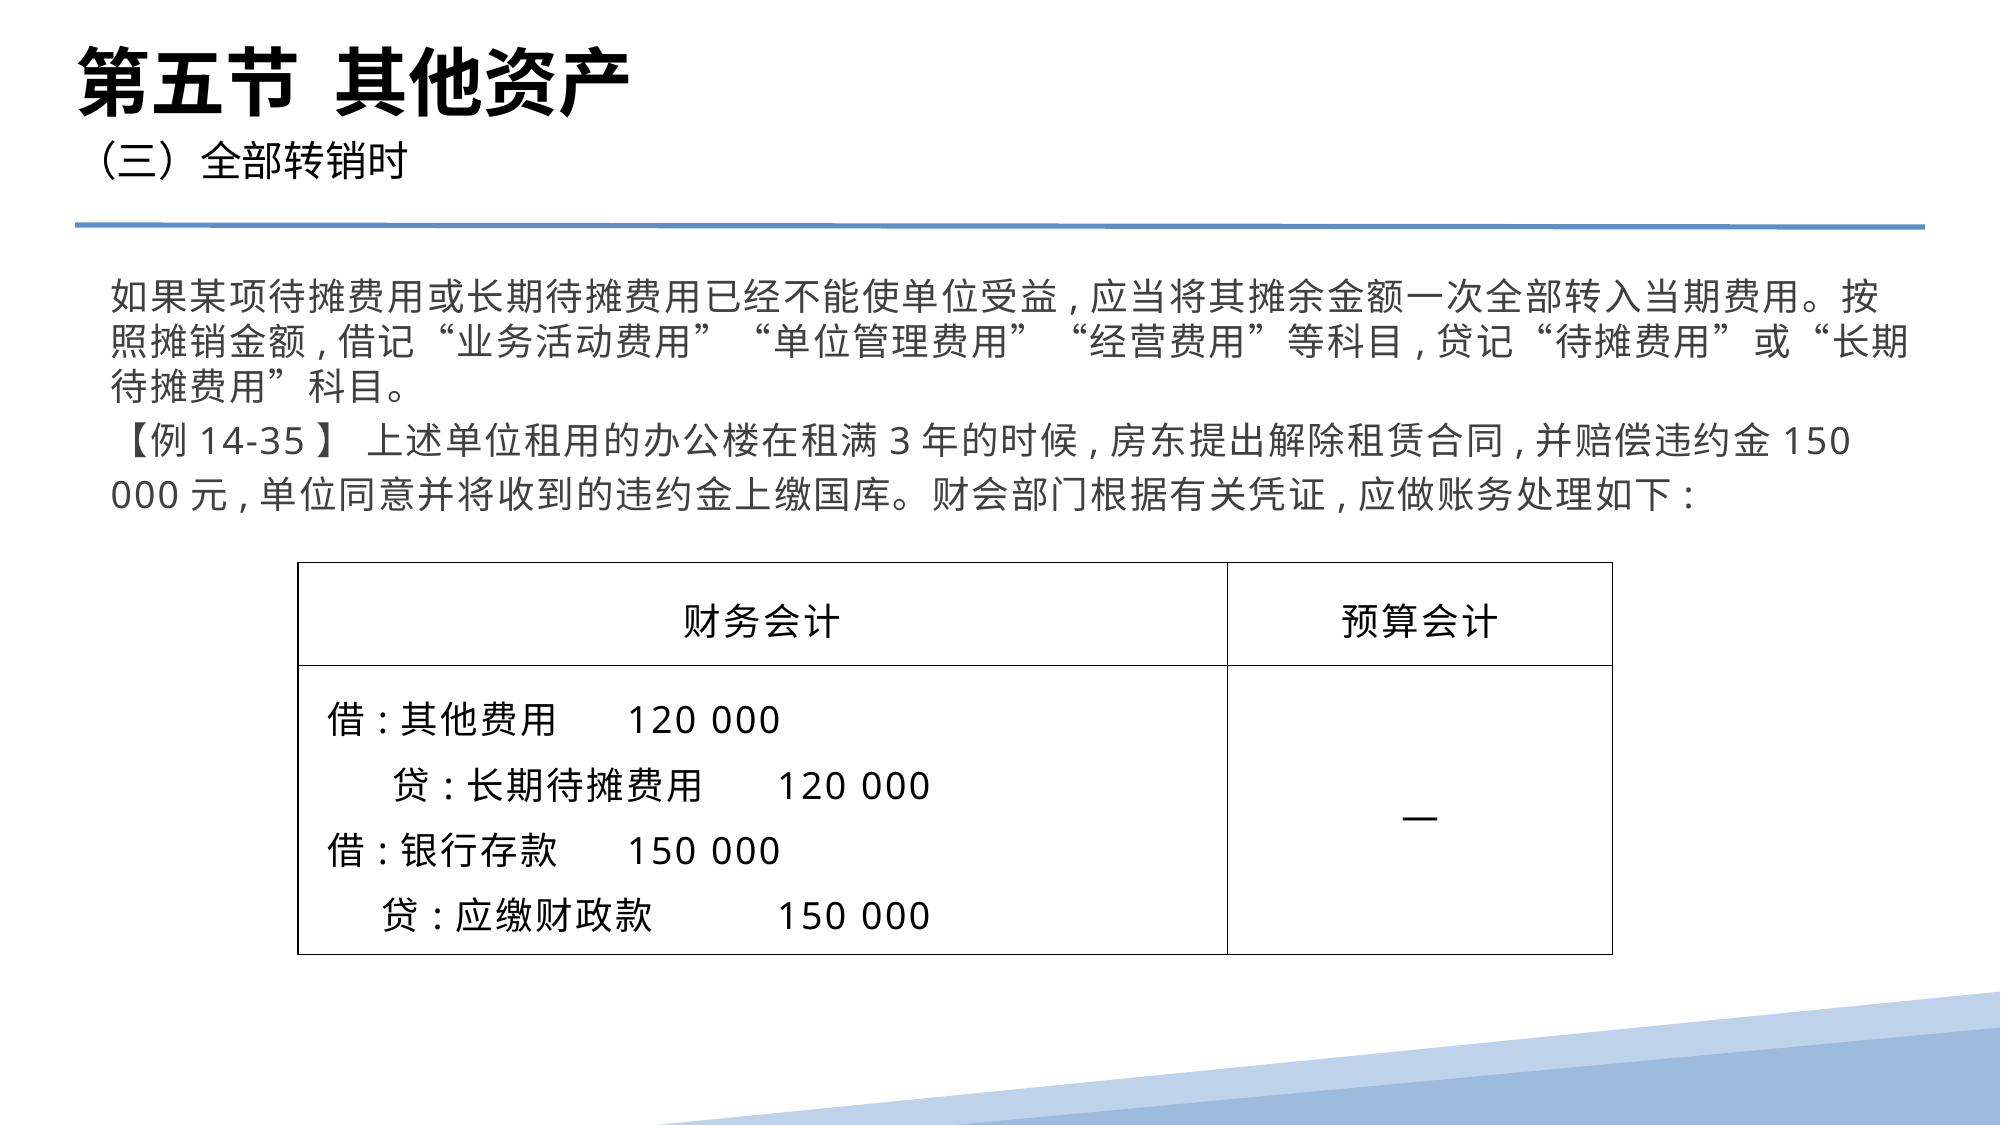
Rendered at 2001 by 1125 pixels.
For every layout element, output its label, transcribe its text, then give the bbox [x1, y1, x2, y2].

text_box 第五节 其他资产 [75, 24, 1925, 124]
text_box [656, 991, 2000, 1125]
table_header 财务会计 [299, 563, 1227, 665]
table_cell 借:其他费用 120 000 贷:长期待摊费用 120 000 借:银行存款 150 000 贷:应缴财政款 150 000 [299, 666, 1227, 954]
text_box （三）全部转销时 [75, 124, 1925, 200]
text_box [74, 224, 1925, 228]
text_box 如果某项待摊费用或长期待摊费用已经不能使单位受益,应当将其摊余金额一次全部转入当期费用。按照摊销金额,借记“业务活动费用”“单位管理费用”“经营费用”等科目,贷记“待摊费用”或“长期待摊费用”科目。 【例14-35】 上述单位租用的办公楼在租满3年的时候,房东提出解除租赁合同,并赔偿违约金150 000元,单位同意并将收到的违约金上缴国库。财会部门根据有关凭证,应做账务处理如下: [100, 228, 1925, 563]
table_cell — [1228, 666, 1612, 954]
table_header 预算会计 [1228, 563, 1612, 665]
